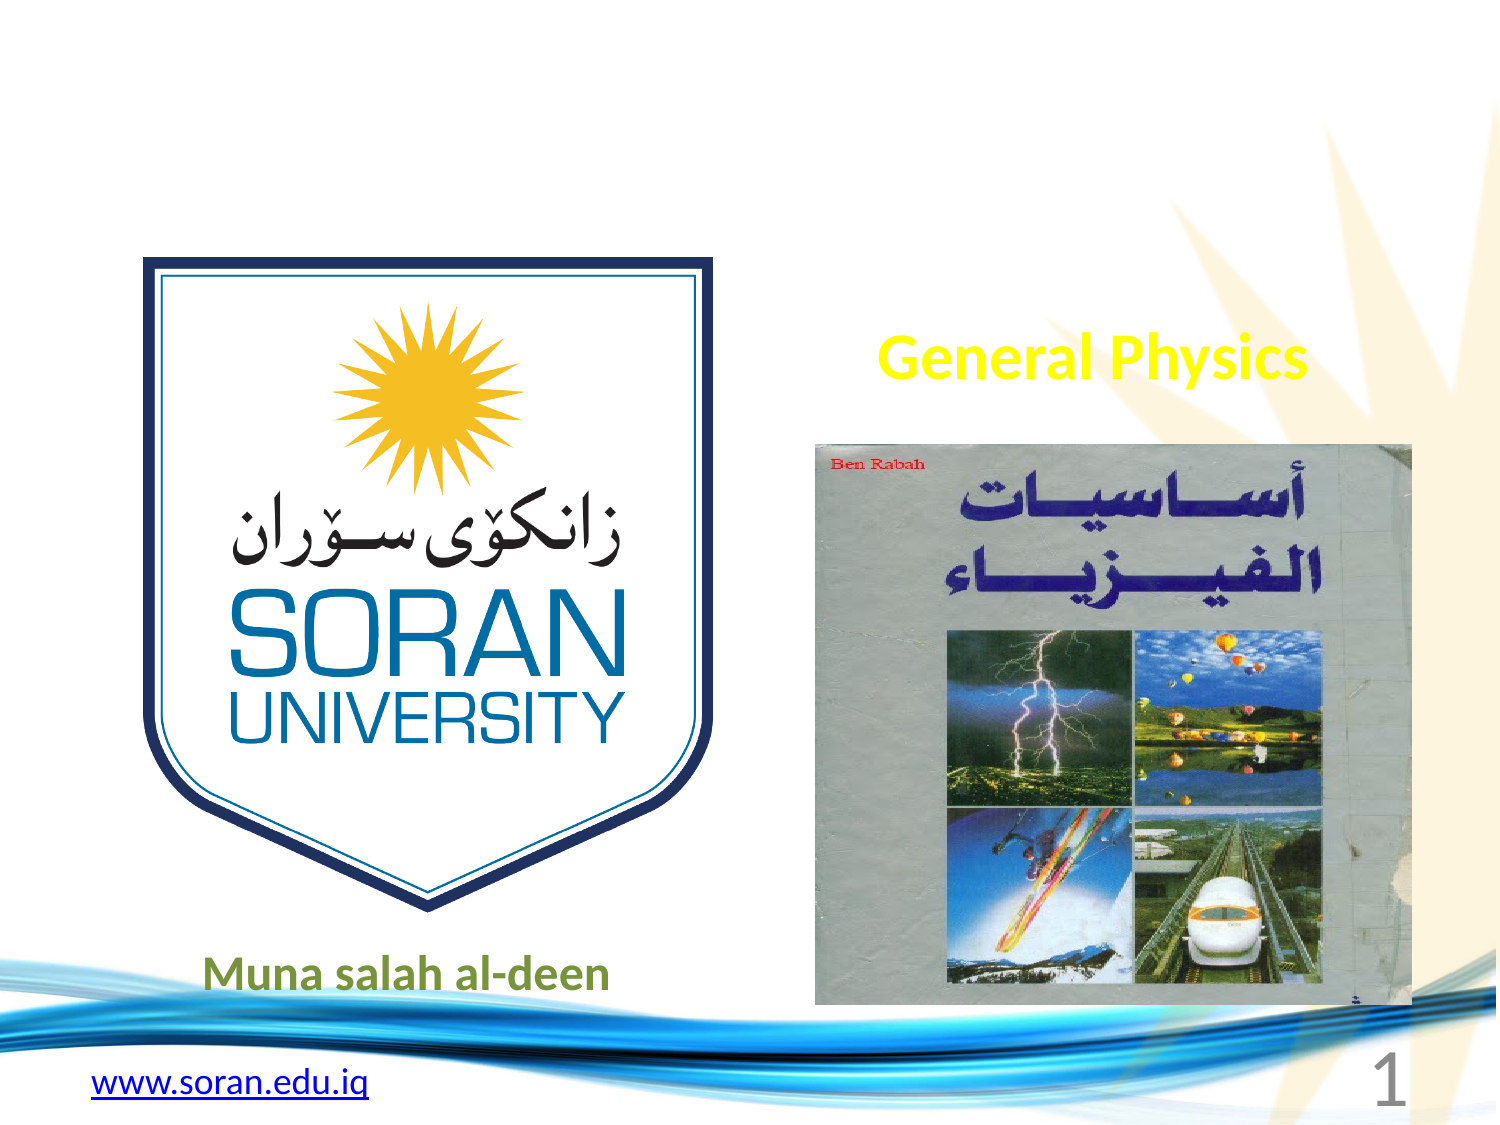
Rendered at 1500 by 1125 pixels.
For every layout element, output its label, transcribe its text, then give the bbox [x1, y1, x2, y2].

picture [0, 99, 1500, 1125]
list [814, 444, 1412, 1006]
list Muna salah al-deen [75, 912, 738, 1008]
list General Physics [761, 251, 1425, 400]
slide_number 1 [1074, 1042, 1425, 1103]
picture [143, 257, 713, 912]
